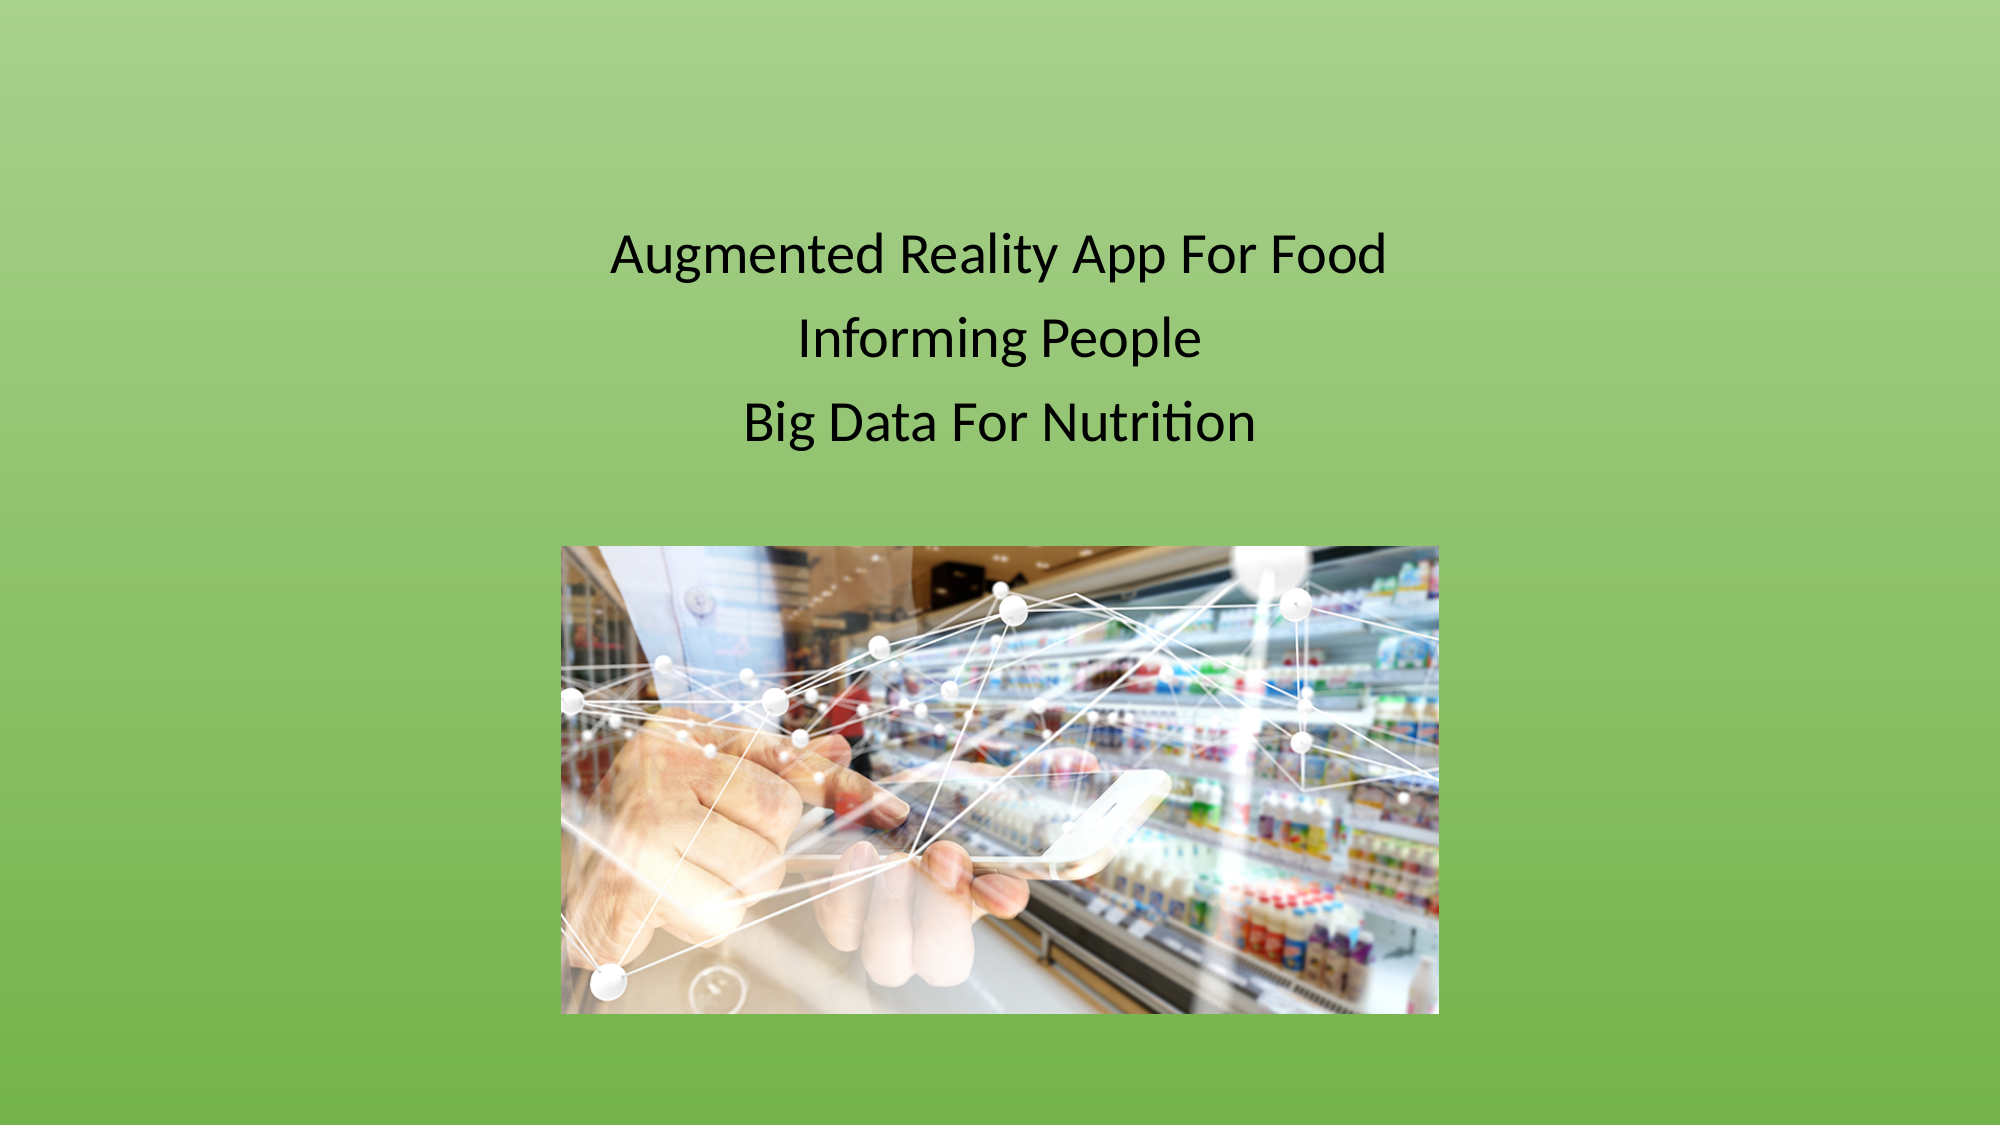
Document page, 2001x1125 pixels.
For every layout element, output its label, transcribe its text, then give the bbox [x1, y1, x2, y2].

list Augmented Reality App For Food Informing People Big Data For Nutrition [137, 125, 1863, 1014]
picture [561, 546, 1439, 1014]
